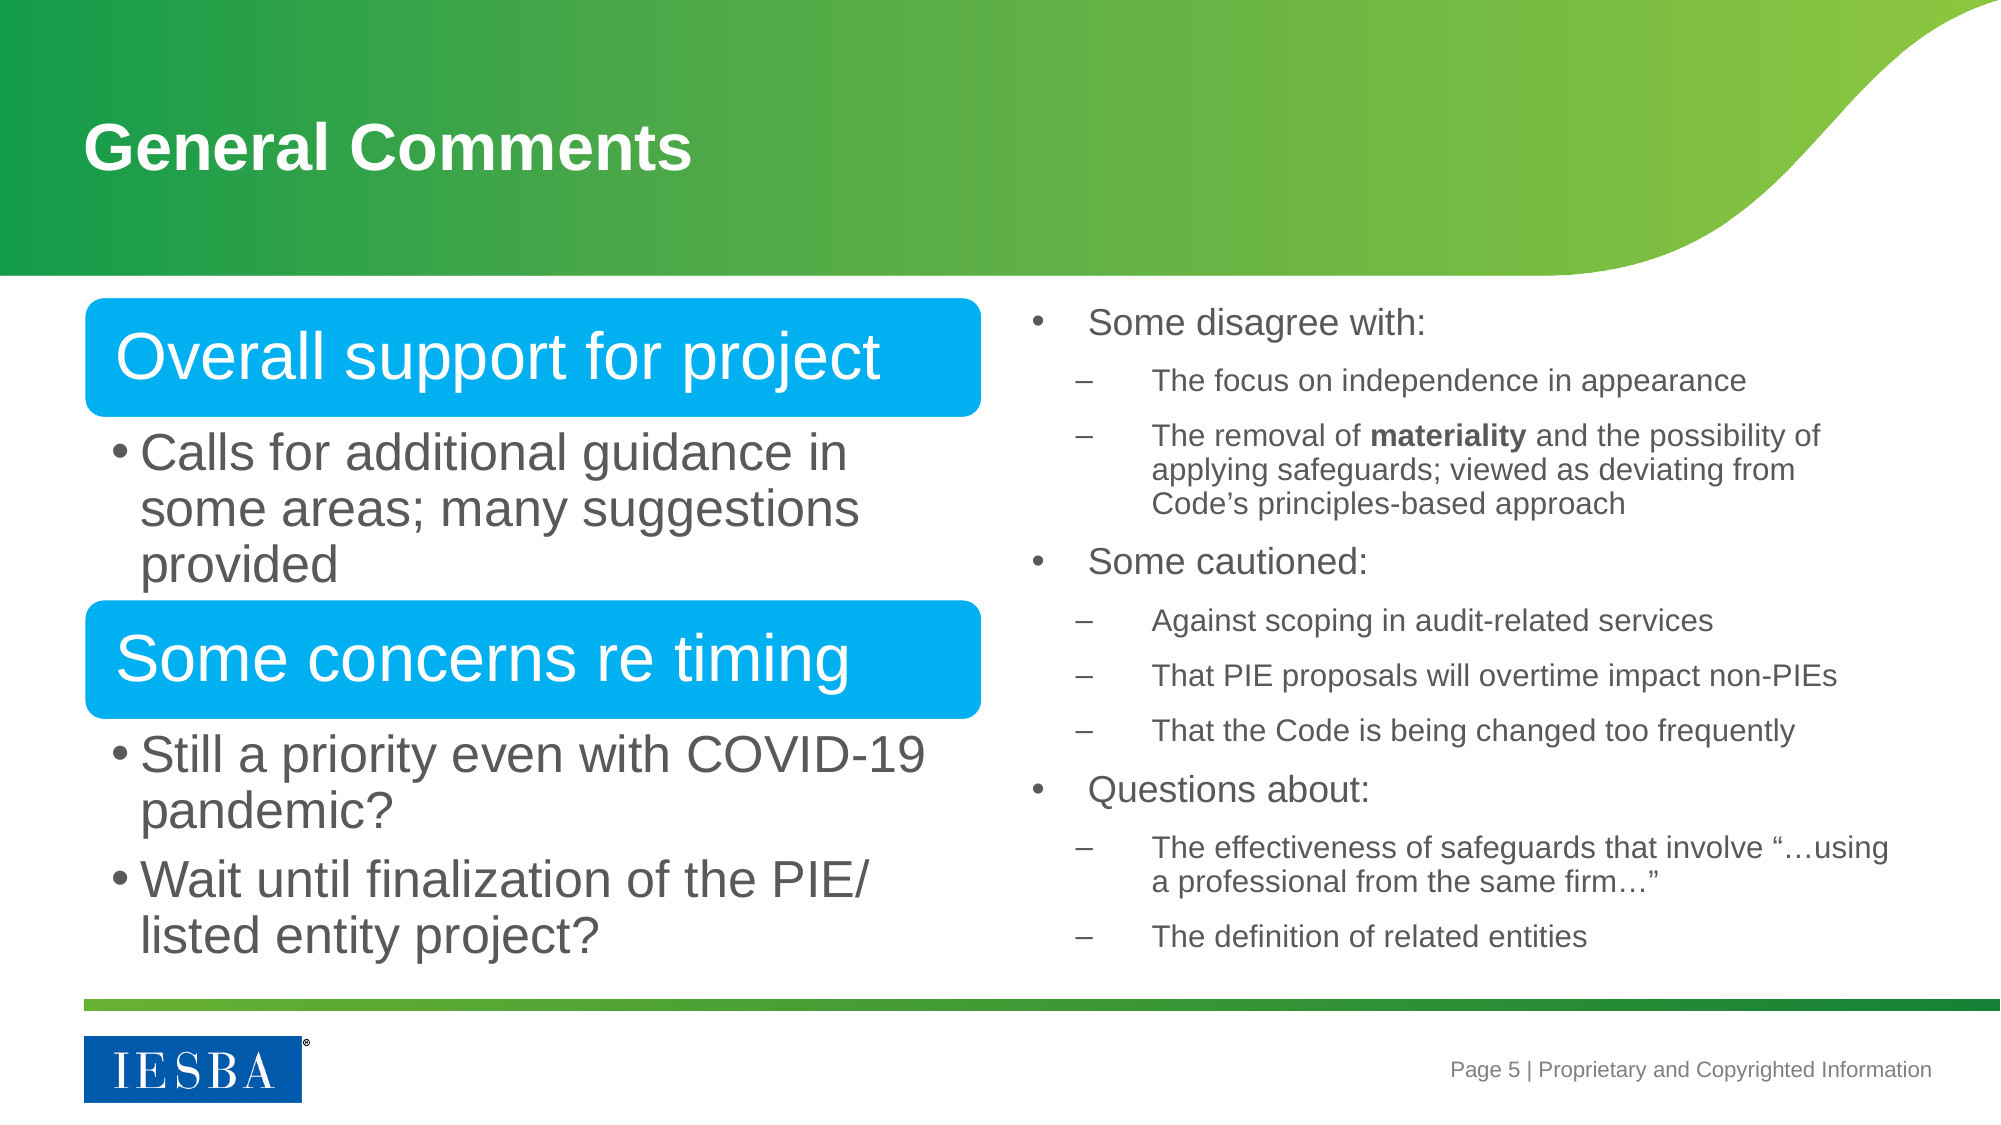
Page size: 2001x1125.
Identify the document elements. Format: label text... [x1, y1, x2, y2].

title General Comments [83, 99, 1734, 188]
picture [0, 0, 2000, 276]
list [83, 294, 984, 967]
list Some disagree with: The focus on independence in appearance The removal of materiality and the possibility of applying safeguards; viewed as deviating from Code’s principles-based approach Some cautioned: Against scoping in audit-related services That PIE proposals will overtime impact non-PIEs That the Code is being changed too frequently Questions about: The effectiveness of safeguards that involve “…using a professional from the same firm…” The definition of related entities [1016, 295, 1917, 967]
picture [84, 1036, 310, 1103]
